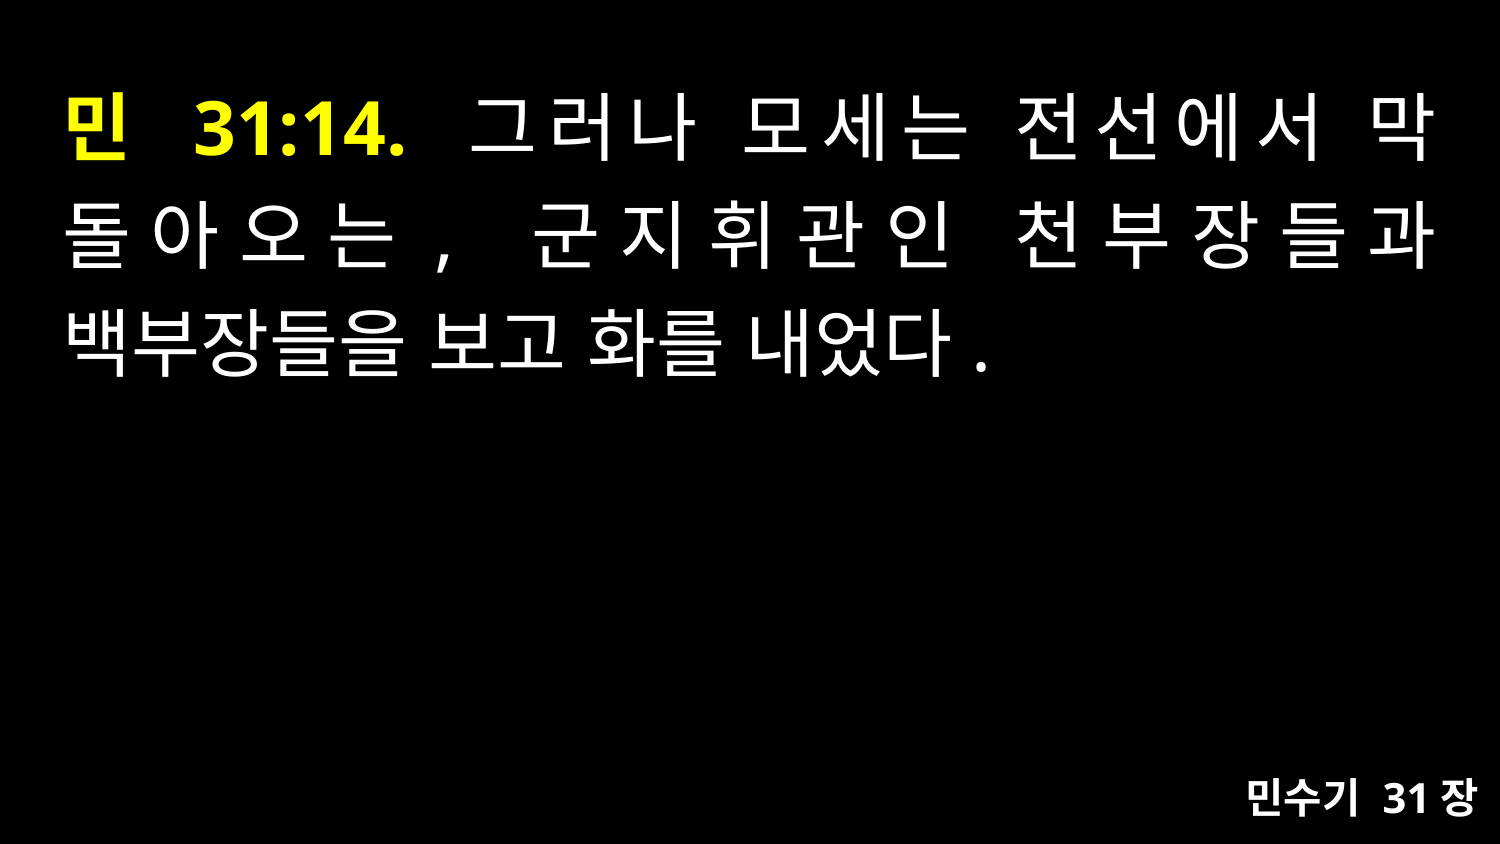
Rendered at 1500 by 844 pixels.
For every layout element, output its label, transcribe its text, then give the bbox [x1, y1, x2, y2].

subtitle 민수기 31장 [916, 770, 1500, 844]
title 민 31:14. 그러나 모세는 전선에서 막 돌아오는, 군지휘관인 천부장들과 백부장들을 보고 화를 내었다. [0, 0, 1500, 844]
